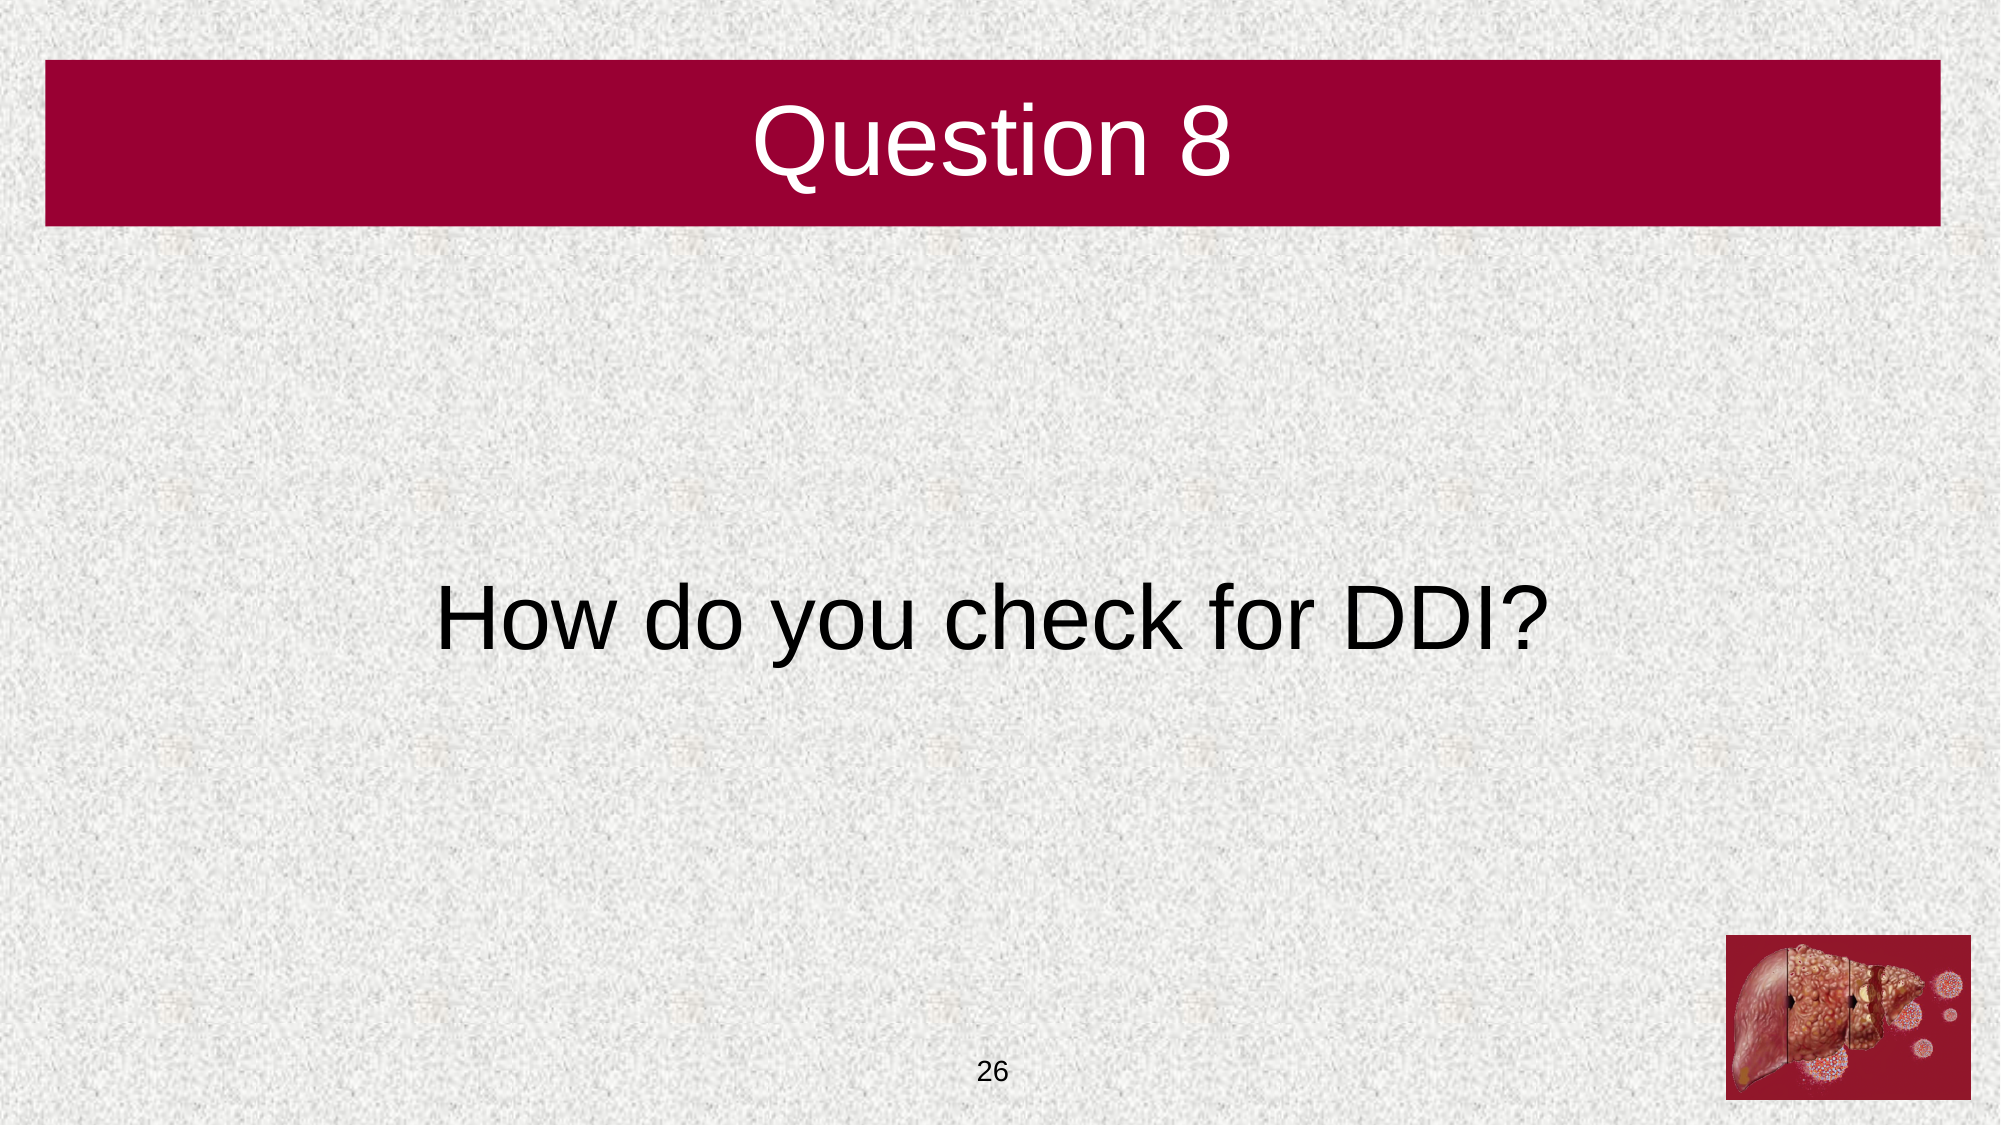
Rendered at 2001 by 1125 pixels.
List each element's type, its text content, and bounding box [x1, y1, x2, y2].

picture [0, 0, 2001, 1125]
list How do you check for DDI? [102, 562, 1884, 694]
slide_number 26 [767, 1039, 1218, 1100]
title Question 8 [45, 59, 1941, 227]
